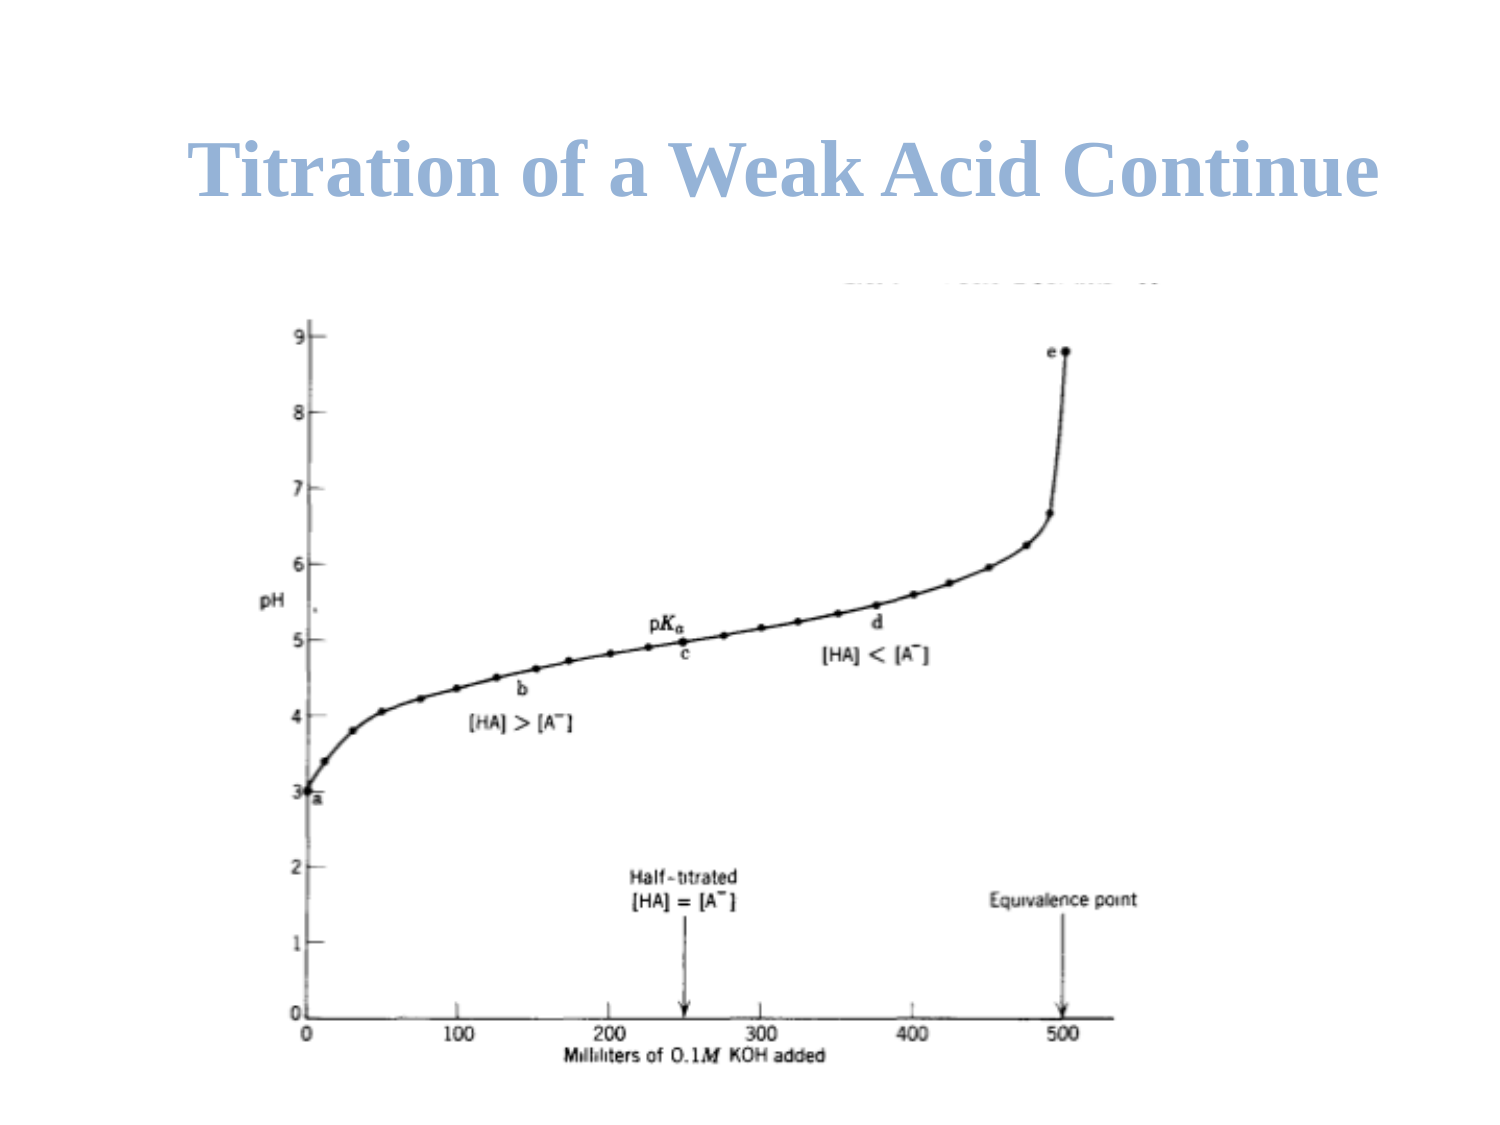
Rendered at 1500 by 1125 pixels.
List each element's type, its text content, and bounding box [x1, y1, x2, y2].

picture [164, 283, 1251, 1088]
text_box Titration of a Weak Acid Continue [99, 70, 1450, 258]
